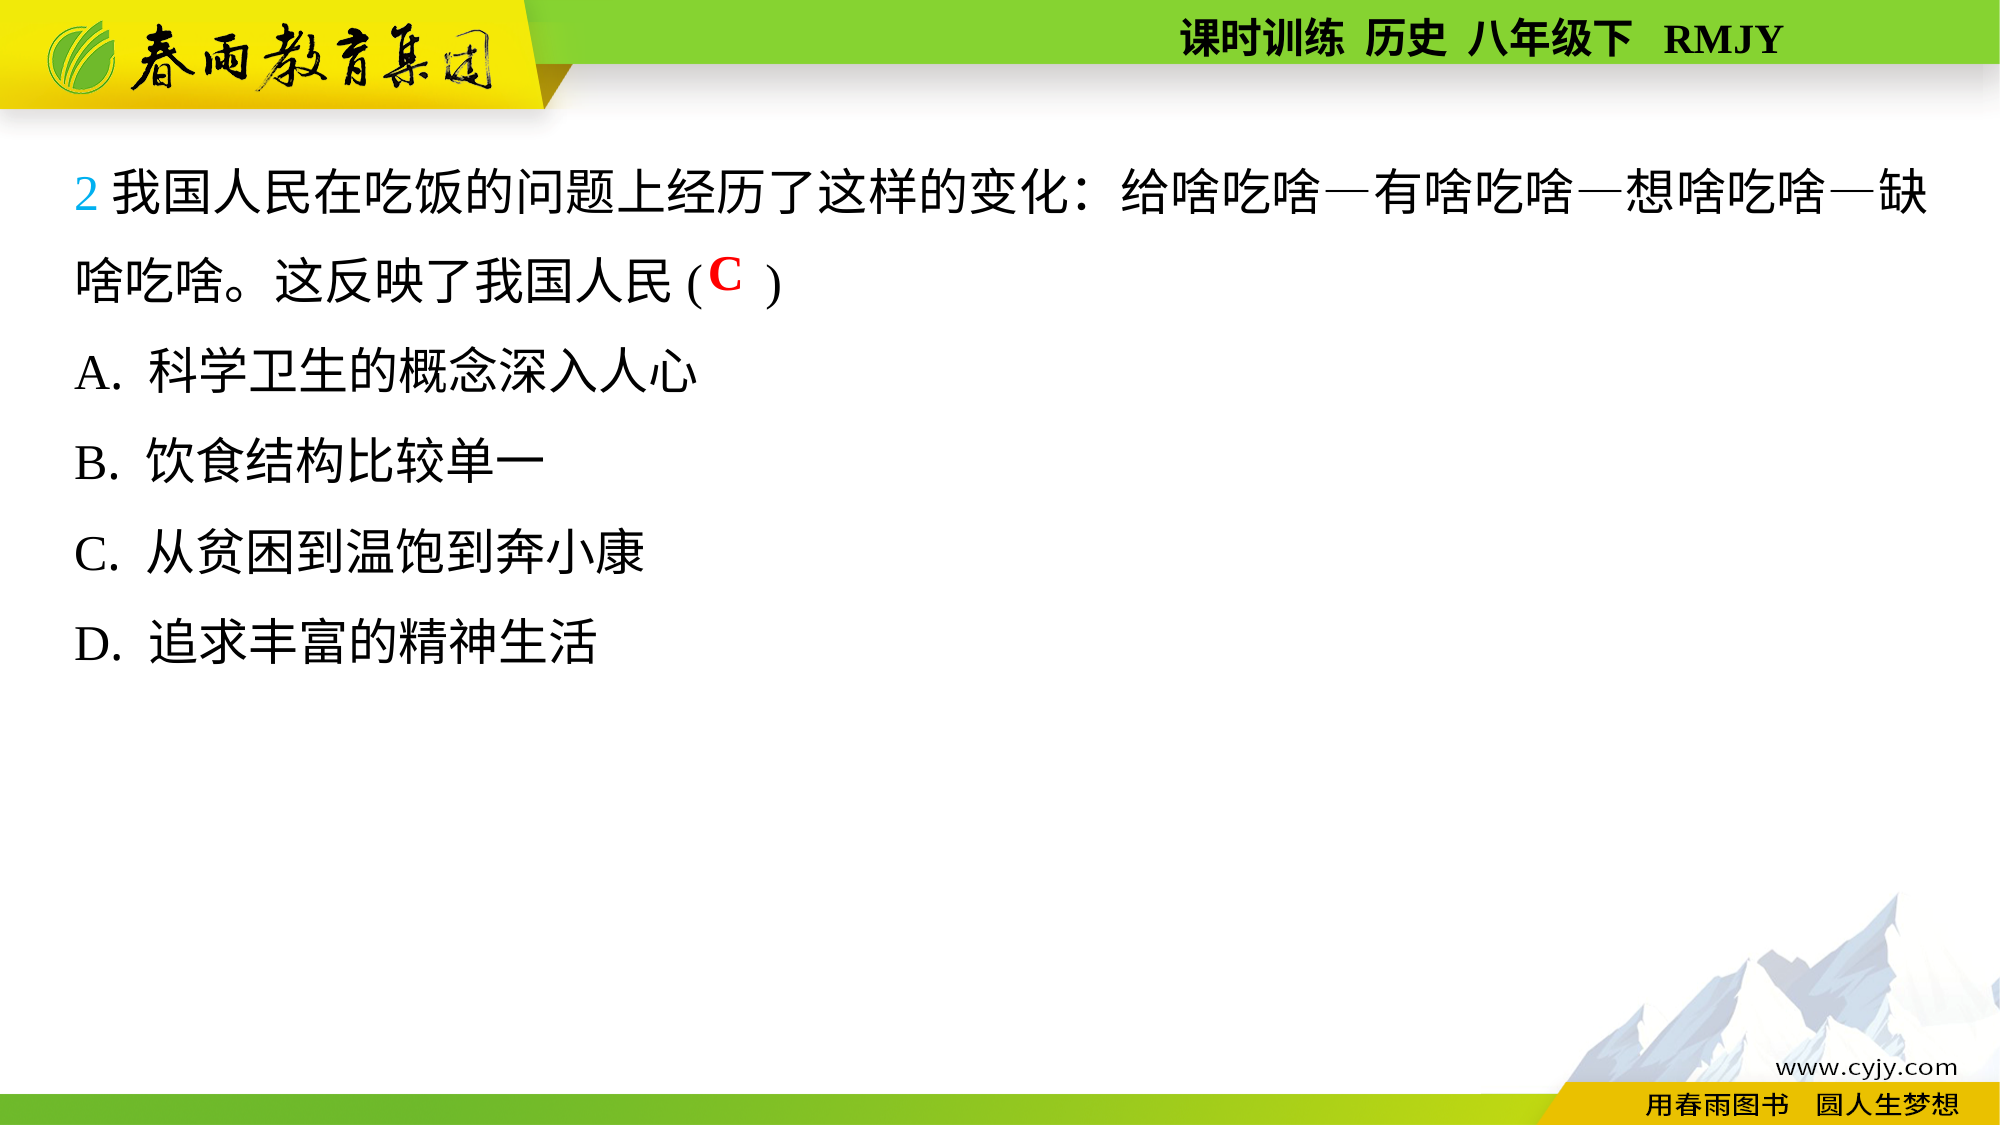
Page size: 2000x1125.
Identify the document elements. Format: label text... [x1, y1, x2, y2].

list 2我国人民在吃饭的问题上经历了这样的变化：给啥吃啥—有啥吃啥—想啥吃啥—缺啥吃啥。这反映了我国人民( ) A. 科学卫生的概念深入人心 B. 饮食结构比较单一 C. 从贫困到温饱到奔小康 D. 追求丰富的精神生活 [59, 122, 1944, 672]
text_box C [693, 233, 759, 308]
picture [0, 0, 2000, 1125]
